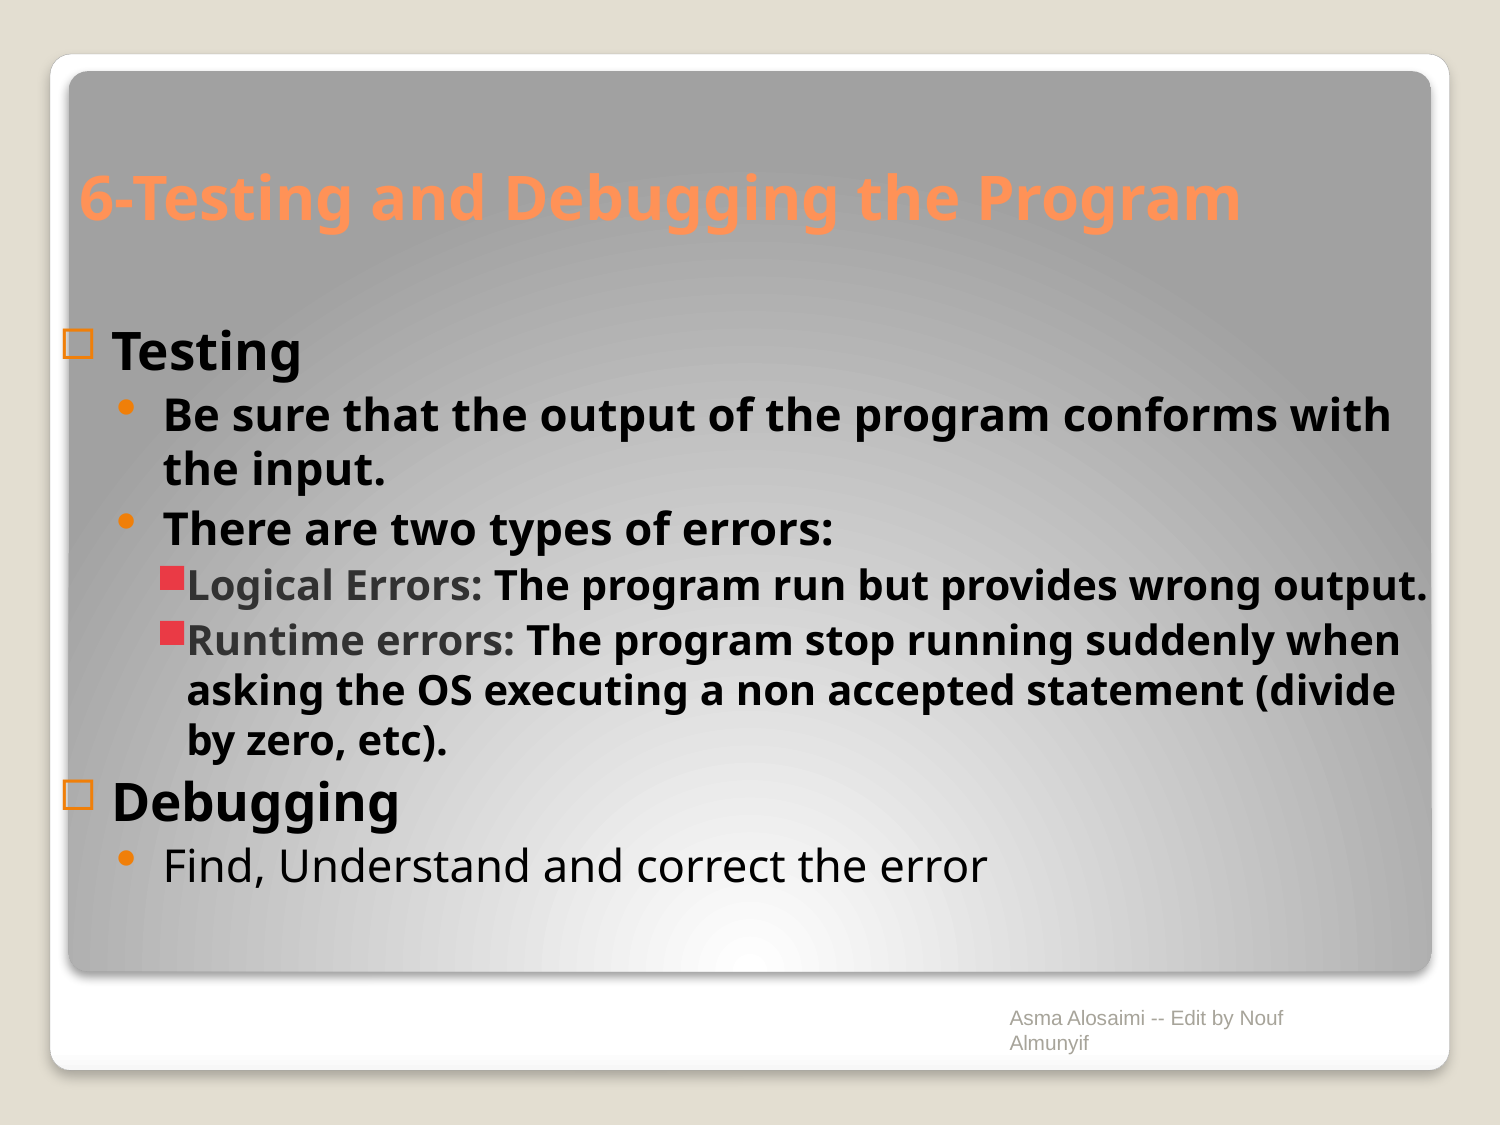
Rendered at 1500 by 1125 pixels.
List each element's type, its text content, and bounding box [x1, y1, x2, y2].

footer Asma Alosaimi -- Edit by Nouf Almunyif [994, 1002, 1370, 1063]
title 6-Testing and Debugging the Program [64, 90, 1353, 240]
list Testing Be sure that the output of the program conforms with the input. There are two types of errors: Logical Errors: The program run but provides wrong output. Runtime errors: The program stop running suddenly when asking the OS executing a non accepted statement (divide by zero, etc). Debugging Find, Understand and correct the error [29, 302, 1447, 903]
